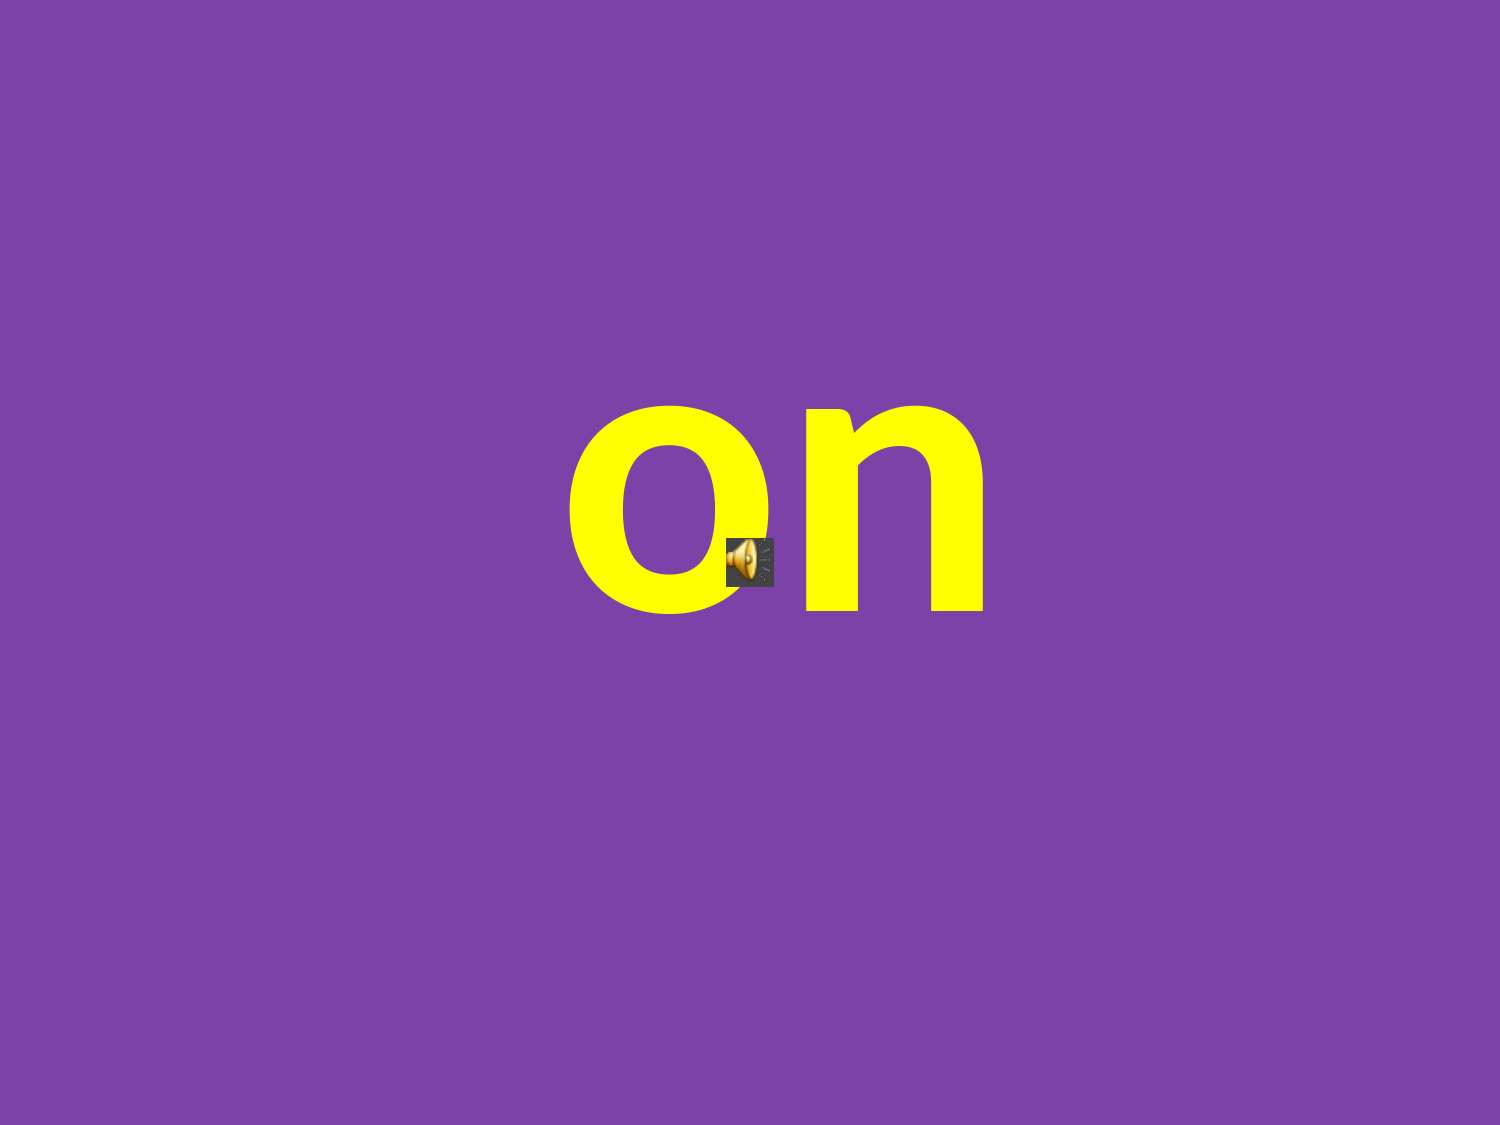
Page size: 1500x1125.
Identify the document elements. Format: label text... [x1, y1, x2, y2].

picture [724, 537, 776, 588]
text_box on [112, 187, 1450, 703]
